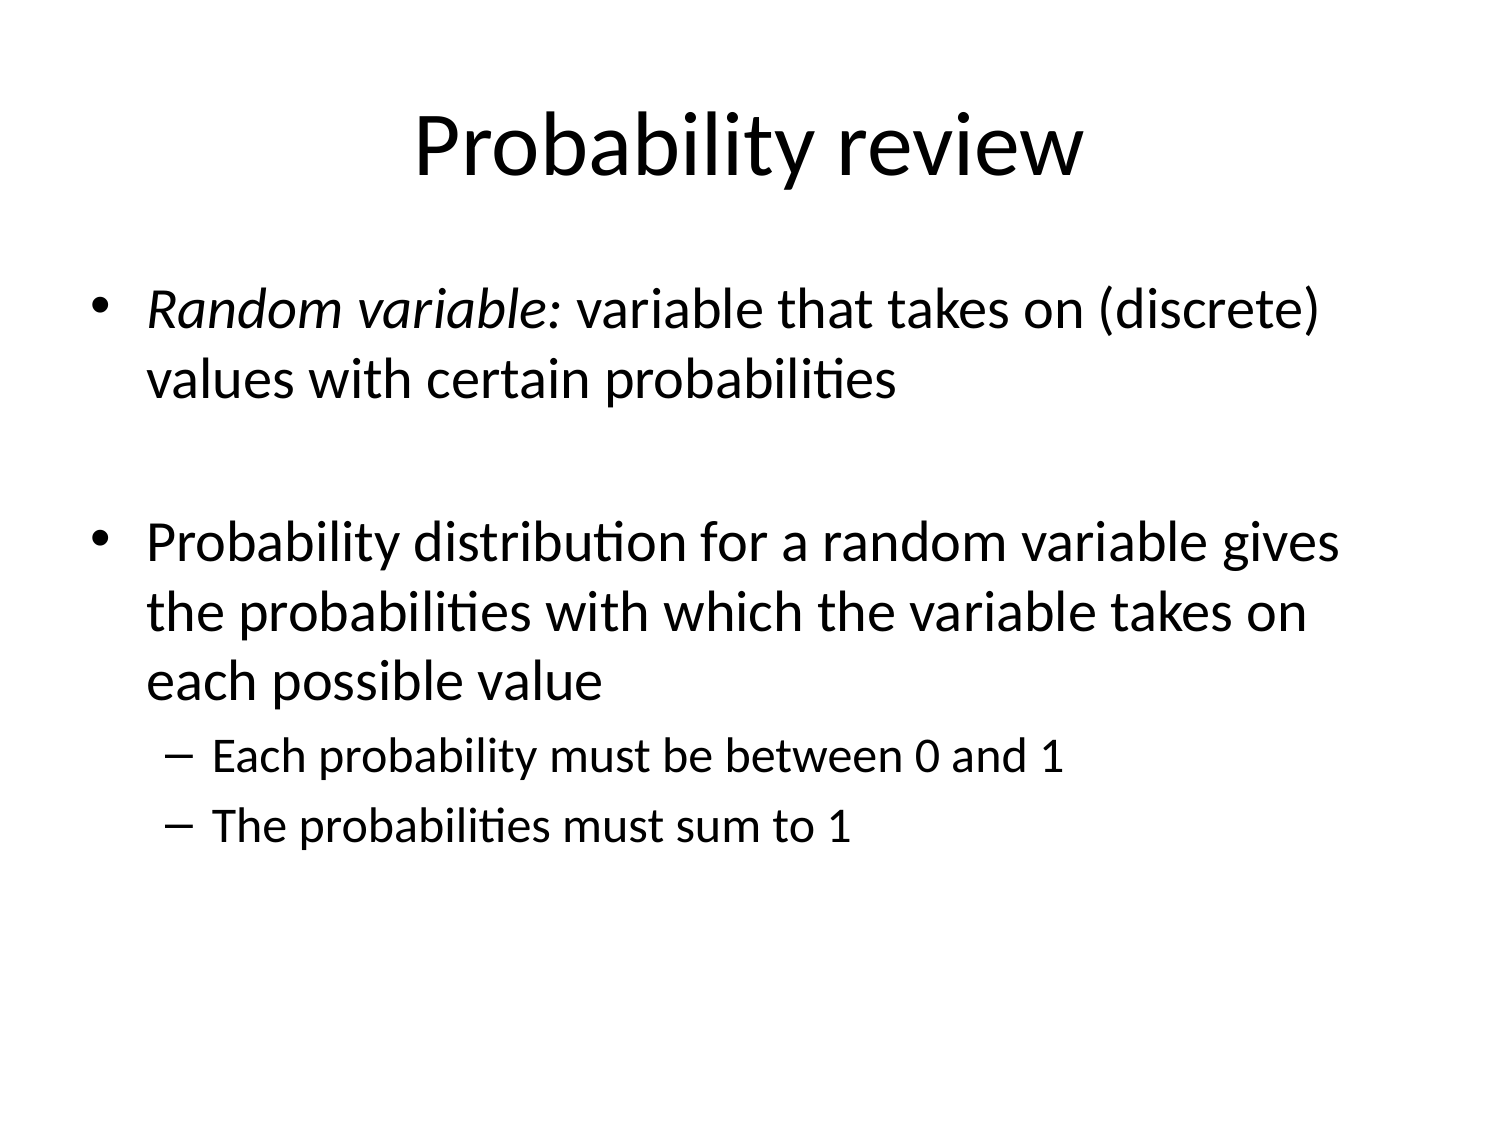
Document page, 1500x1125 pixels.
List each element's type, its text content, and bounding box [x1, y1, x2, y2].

title Probability review [75, 45, 1425, 233]
list Random variable: variable that takes on (discrete) values with certain probabilities Probability distribution for a random variable gives the probabilities with which the variable takes on each possible value Each probability must be between 0 and 1 The probabilities must sum to 1 [75, 262, 1425, 1005]
